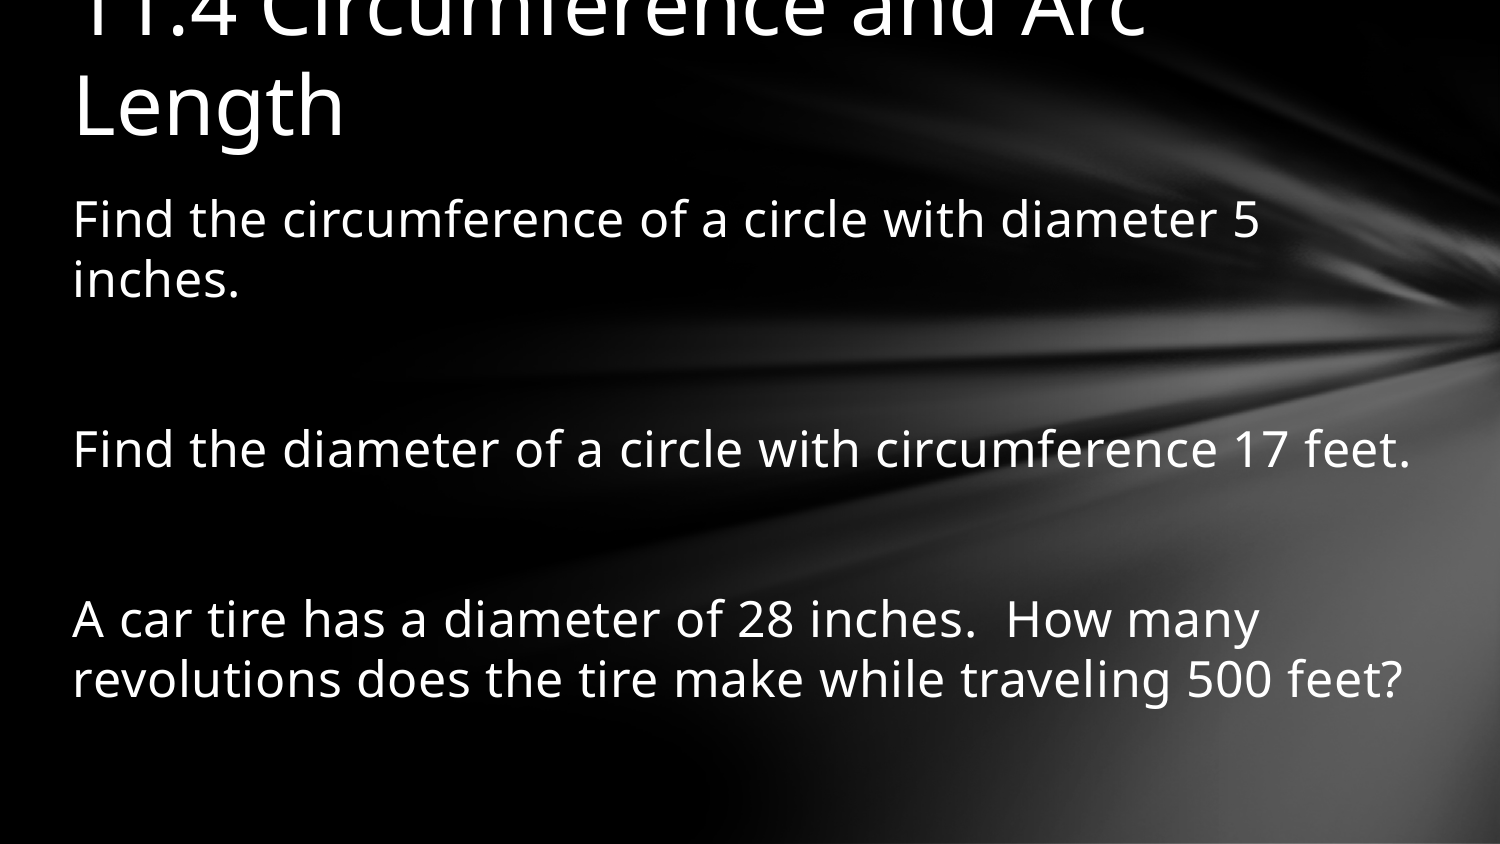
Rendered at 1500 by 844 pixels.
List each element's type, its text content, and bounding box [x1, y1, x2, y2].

list Find the circumference of a circle with diameter 5 inches. Find the diameter of a circle with circumference 17 feet. A car tire has a diameter of 28 inches. How many revolutions does the tire make while traveling 500 feet? [57, 180, 1450, 762]
title 11.4 Circumference and Arc Length [57, 28, 1450, 160]
